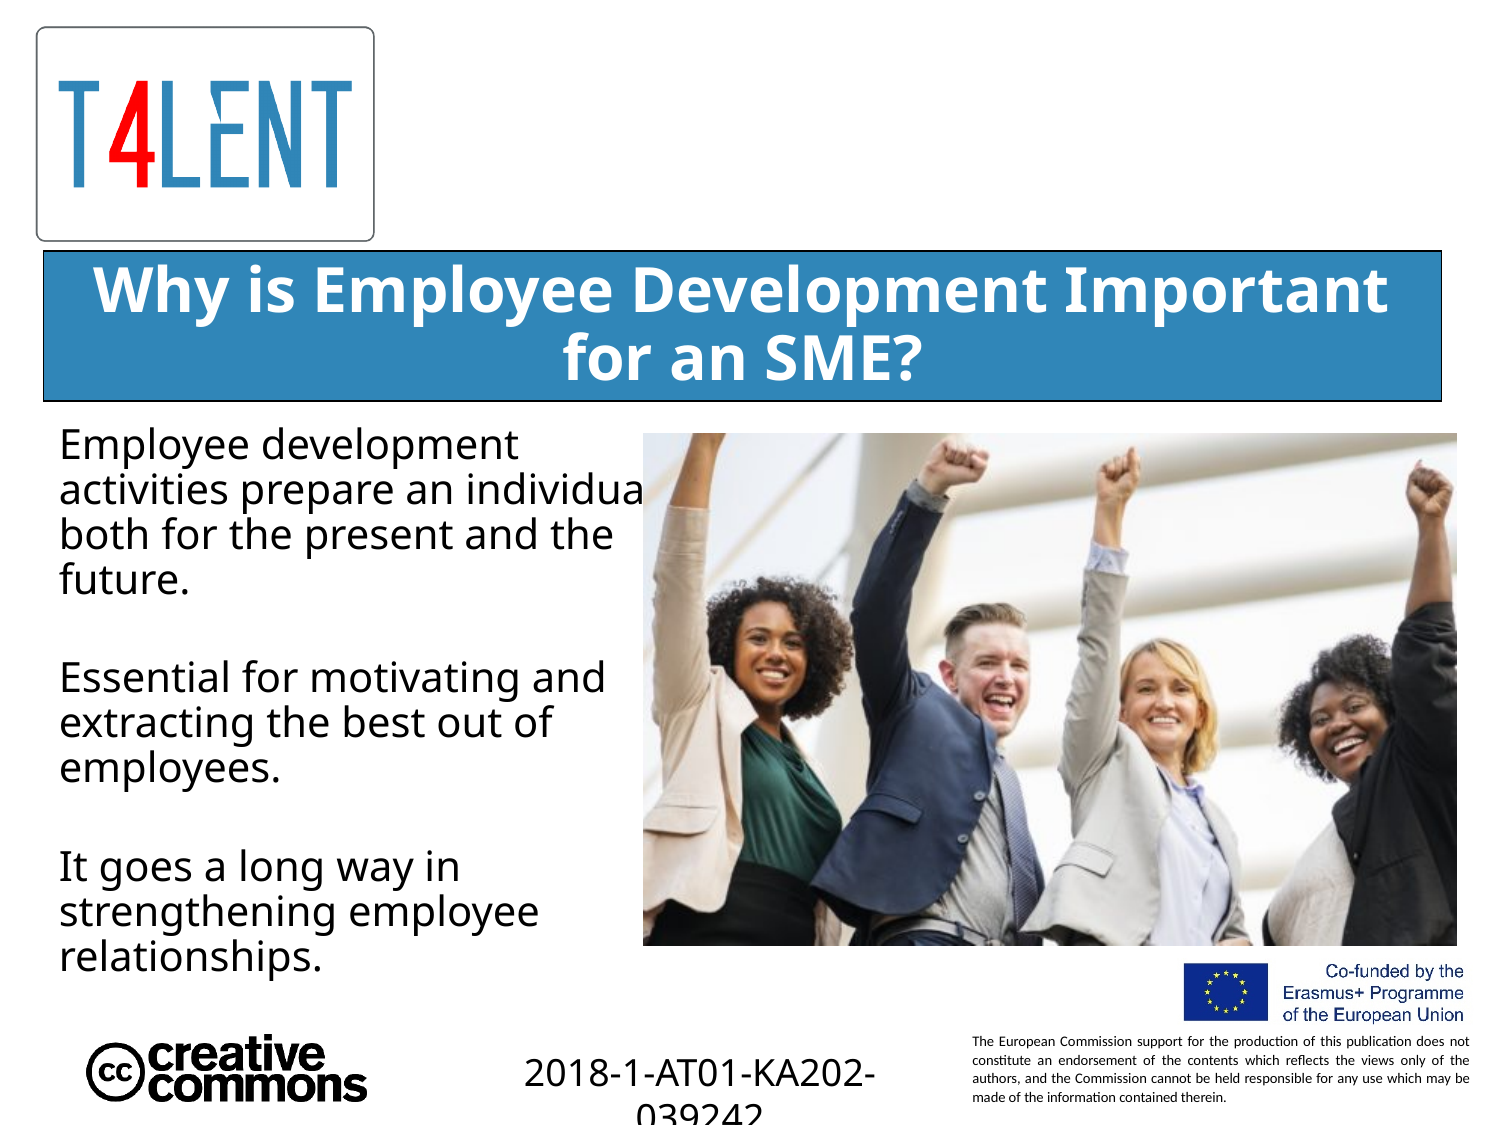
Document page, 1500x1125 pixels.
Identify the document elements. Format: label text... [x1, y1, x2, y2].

text_box 2018-1-AT01-KA202-039242 [454, 1040, 946, 1125]
picture [85, 1034, 367, 1102]
picture [35, 26, 375, 242]
title Why is Employee Development Important for an SME? [43, 250, 1442, 401]
subtitle Employee development activities prepare an individual both for the present and the future. Essential for motivating and extracting the best out of employees. It goes a long way in strengthening employee relationships. [43, 408, 673, 1031]
picture [642, 433, 1457, 946]
picture [1166, 958, 1478, 1026]
